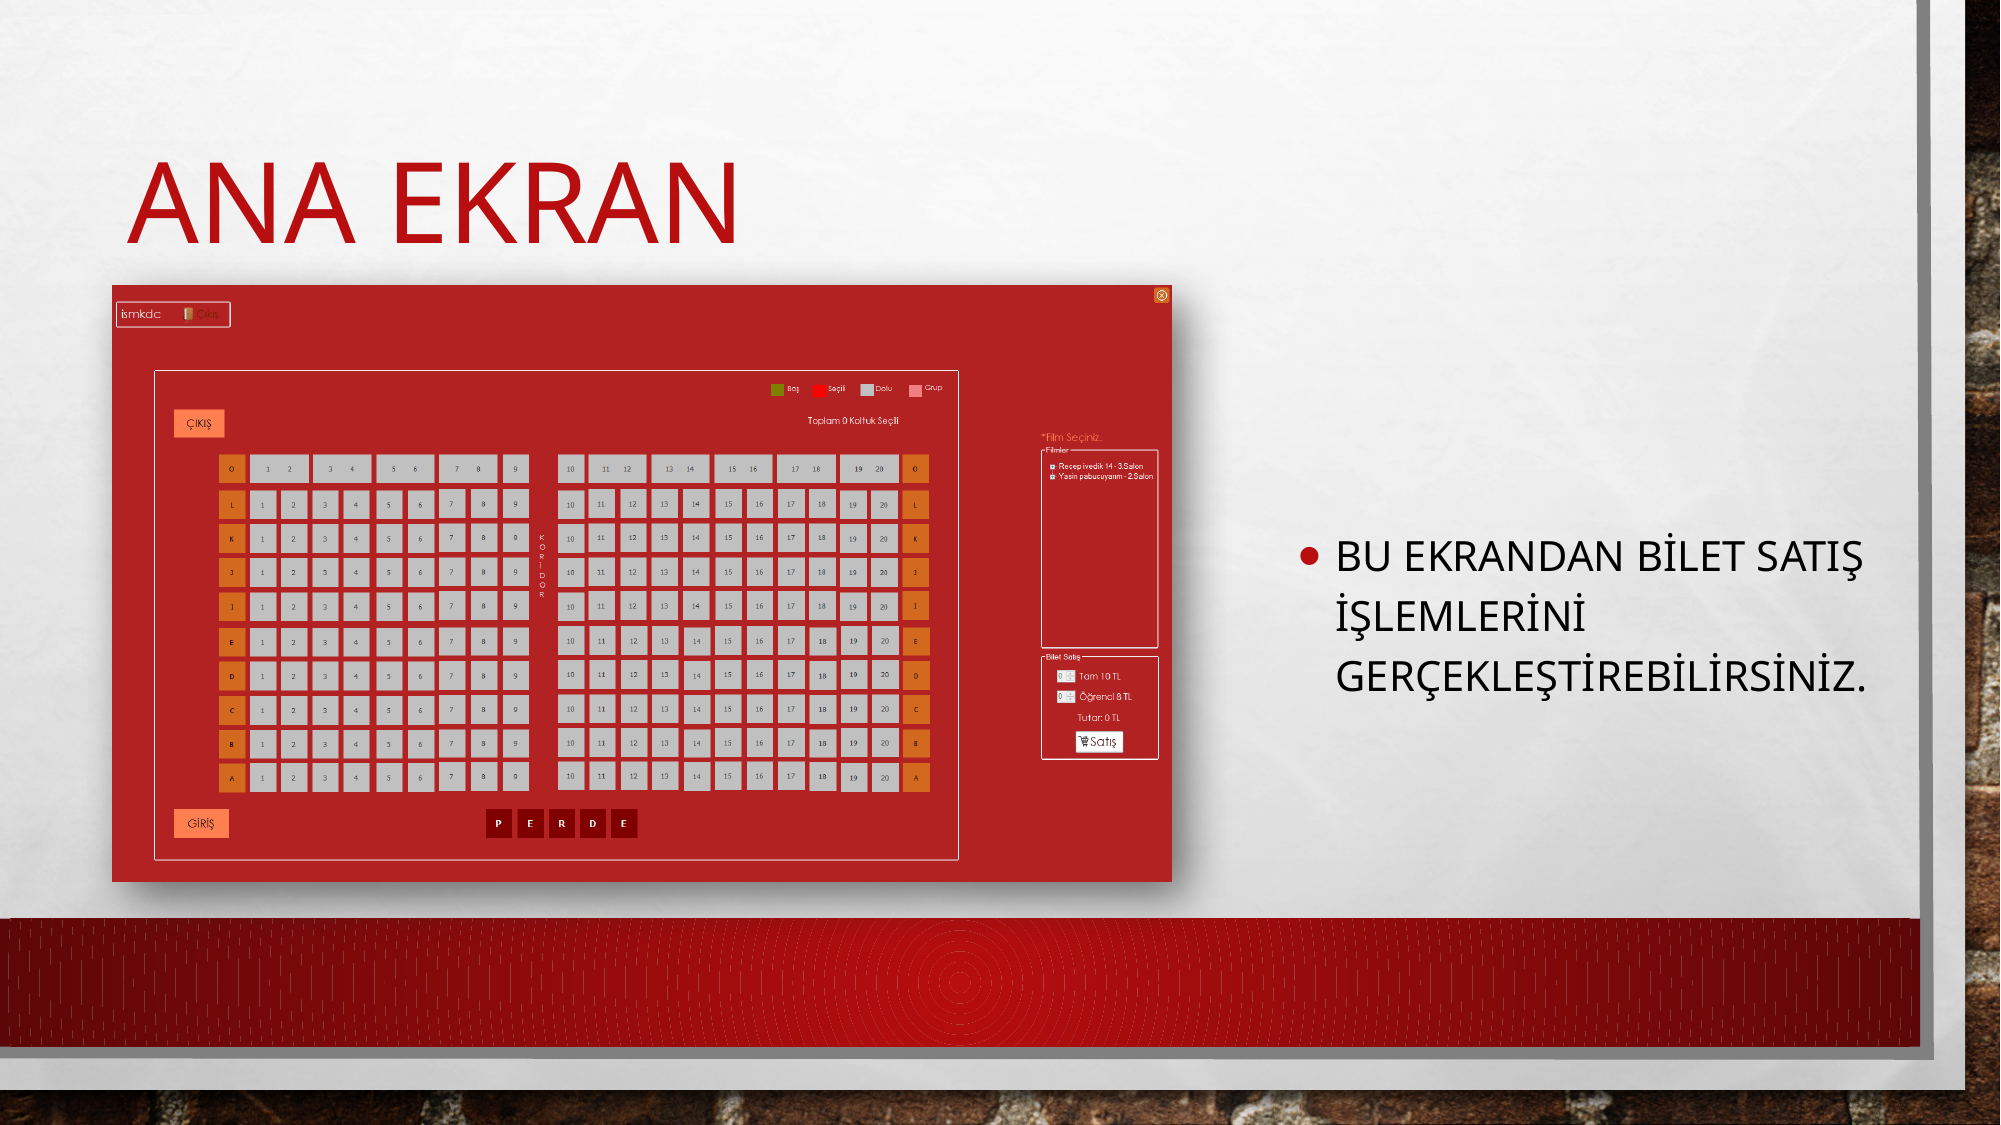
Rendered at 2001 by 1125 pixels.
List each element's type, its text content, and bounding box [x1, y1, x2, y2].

list Bu ekrandan bilet satış işlemlerini gerçekleştirebilirsiniz. [1282, 338, 1916, 882]
picture [0, 0, 2000, 1125]
picture [112, 285, 1172, 882]
title Ana ekran [112, 112, 1818, 302]
